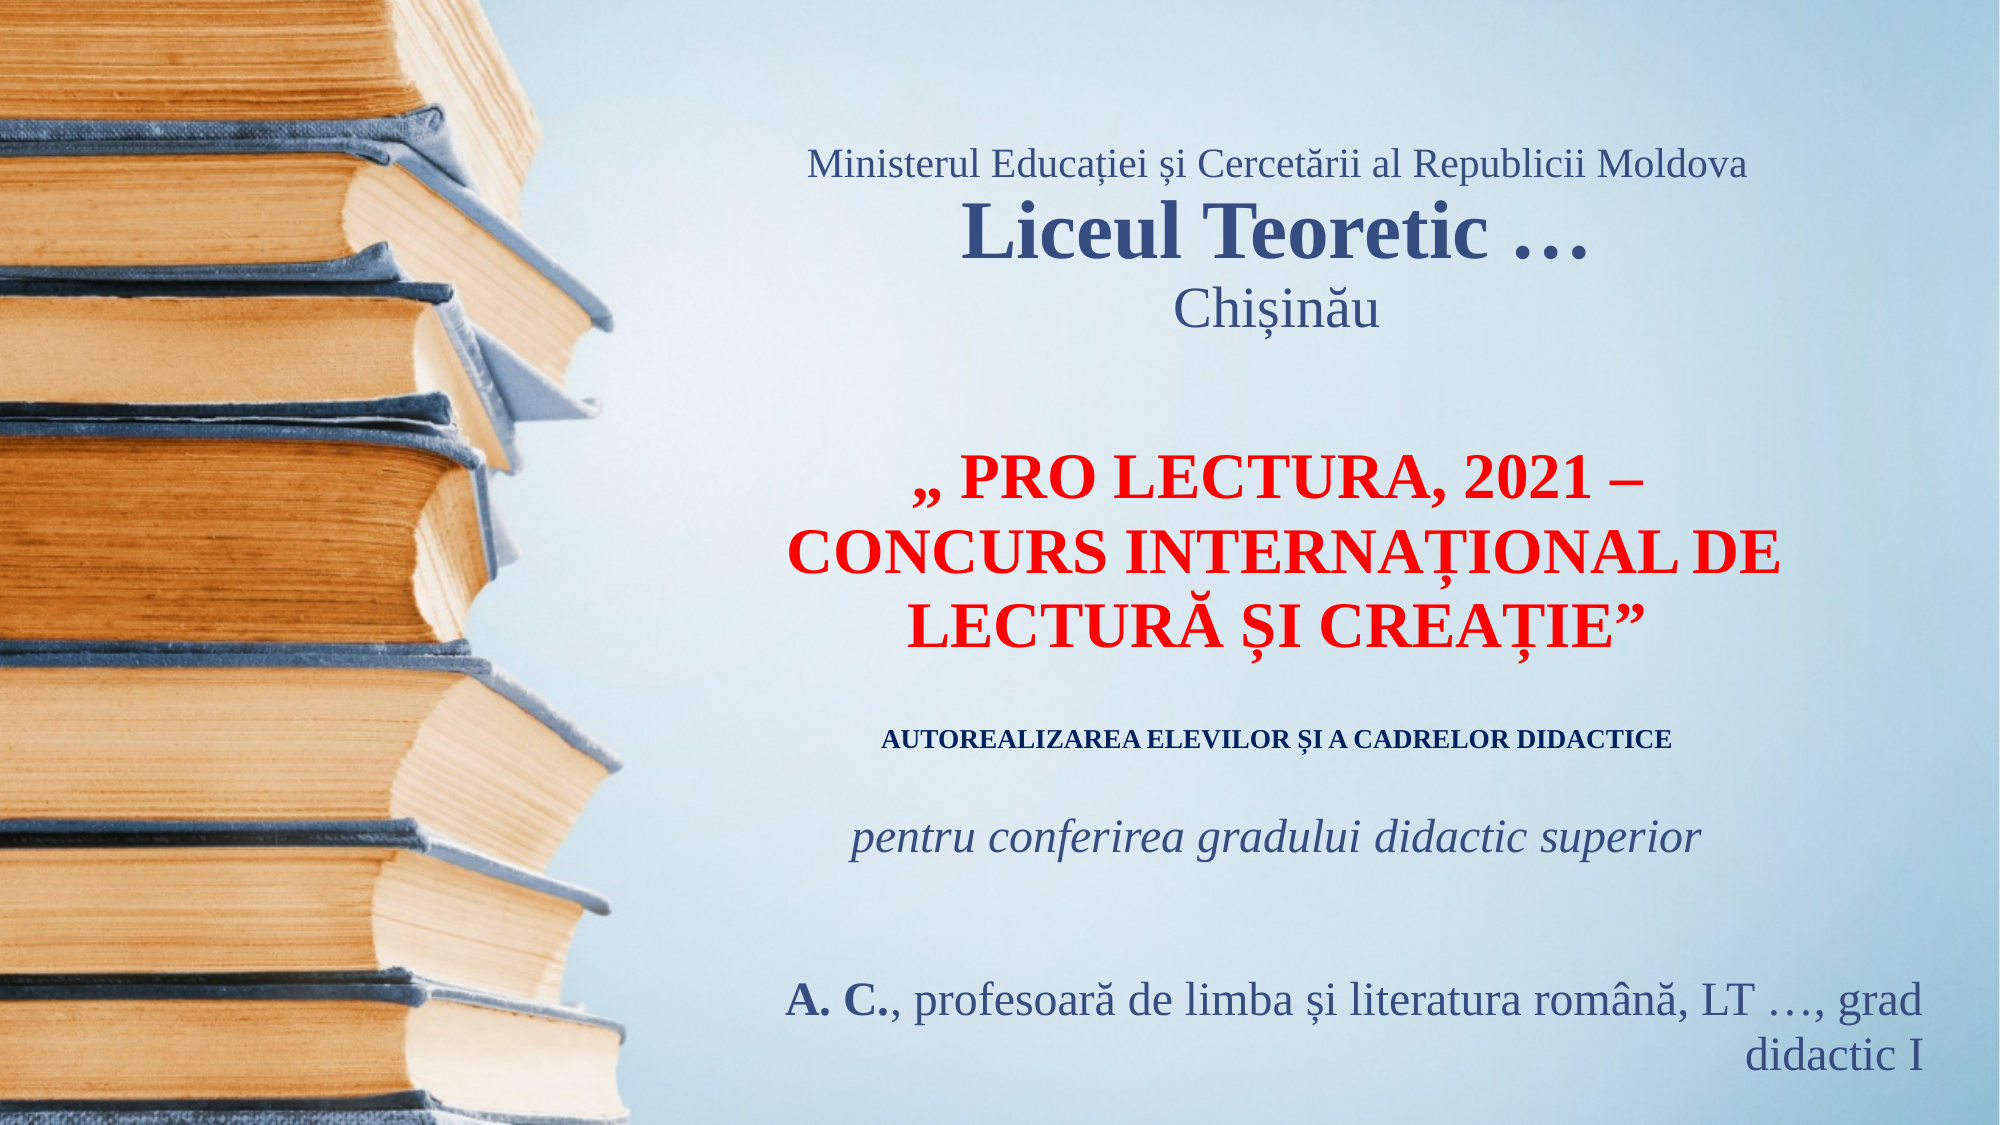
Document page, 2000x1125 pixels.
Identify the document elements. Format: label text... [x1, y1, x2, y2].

picture [0, 0, 2000, 1125]
title Ministerul Educației și Cercetării al Republicii Moldova Liceul Teoretic … Chișinău [609, 101, 1945, 350]
subtitle „ PRO LECTURA, 2021 – CONCURS INTERNAȚIONAL DE LECTURĂ ȘI CREAȚIE” AUTOREALIZAREA ELEVILOR ȘI A CADRELOR DIDACTICE pentru conferirea gradului didactic superior A. C., profesoară de limba și literatura română, LT …, grad didactic I [609, 397, 1945, 1094]
